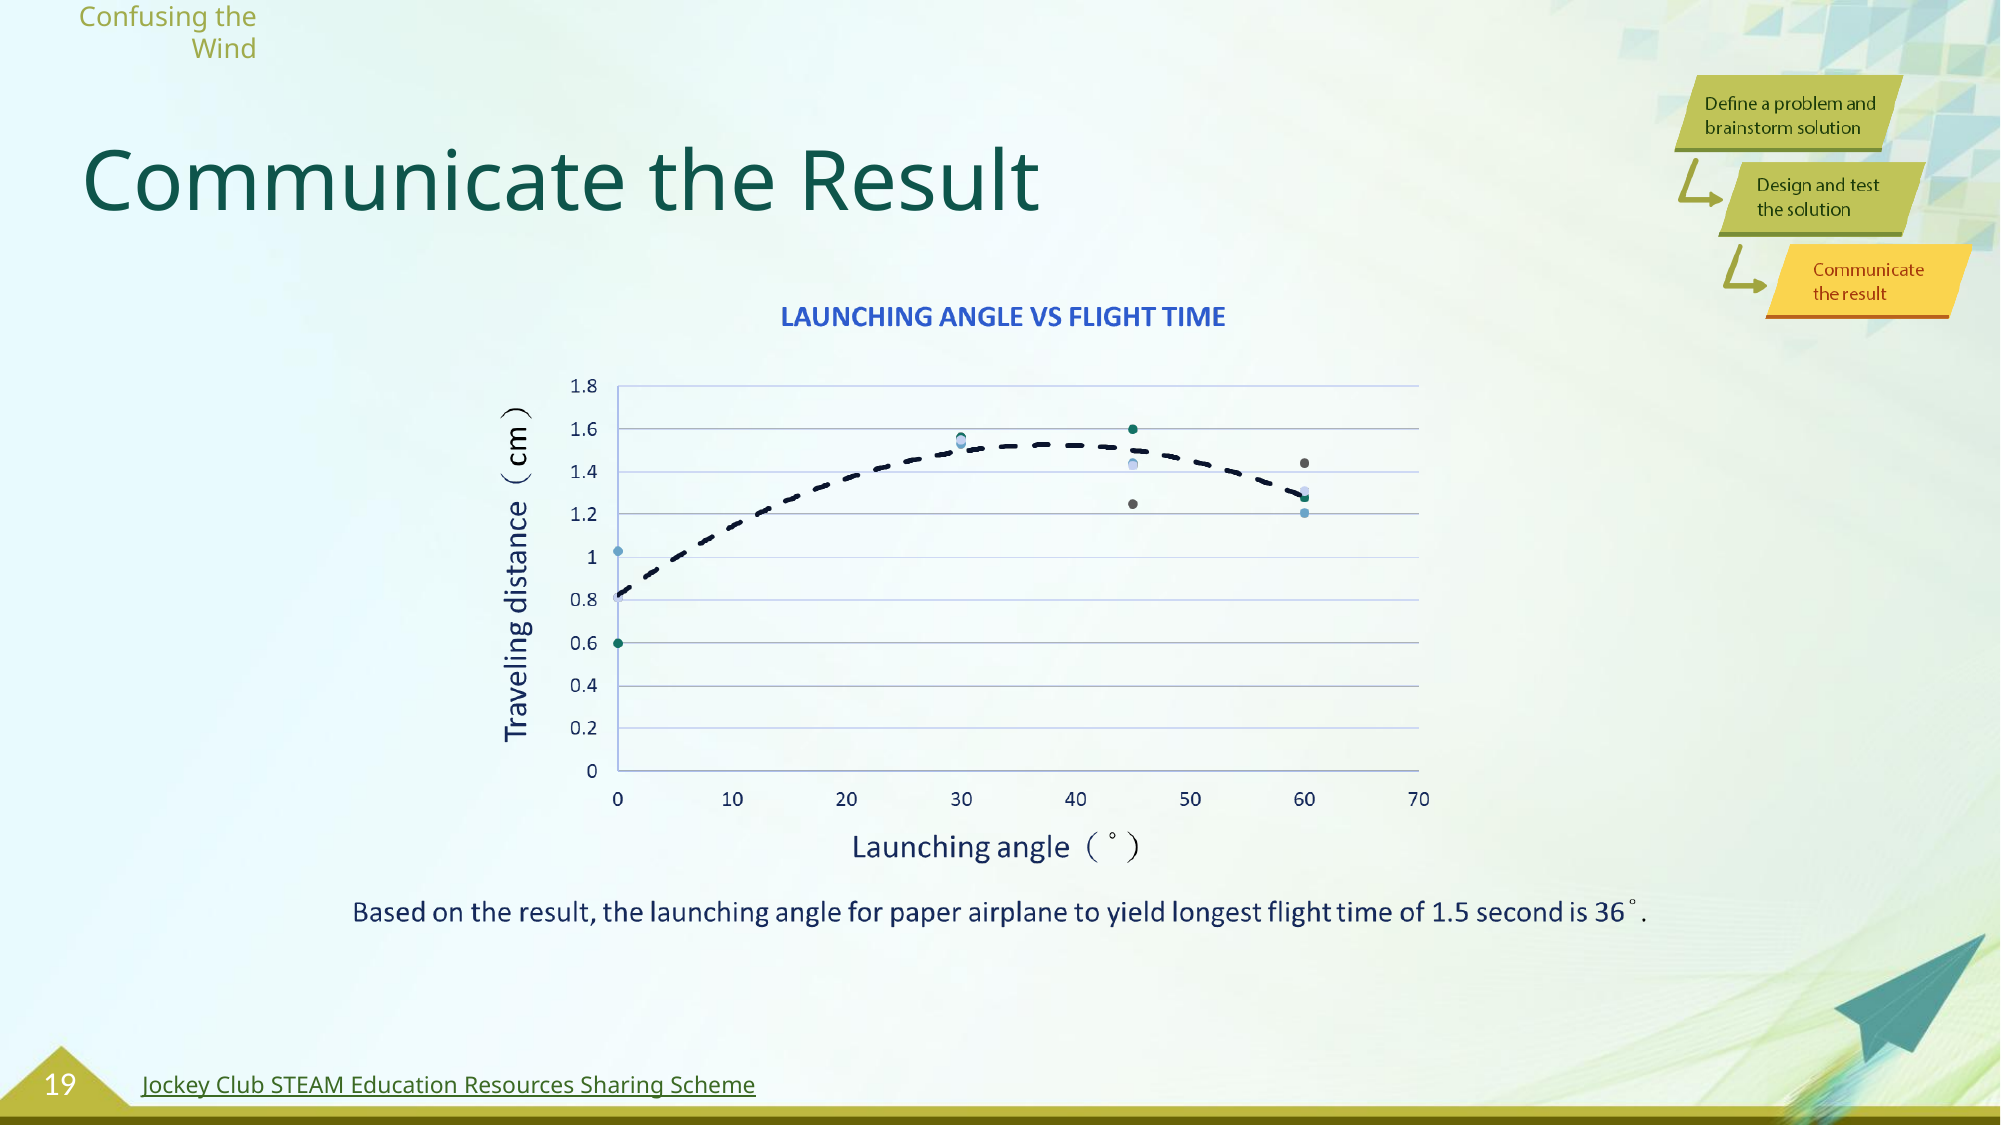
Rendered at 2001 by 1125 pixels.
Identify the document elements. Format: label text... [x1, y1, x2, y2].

slide_number 19 [18, 1052, 101, 1113]
title Communicate the Result [61, 69, 1571, 285]
picture [0, 0, 2001, 1125]
